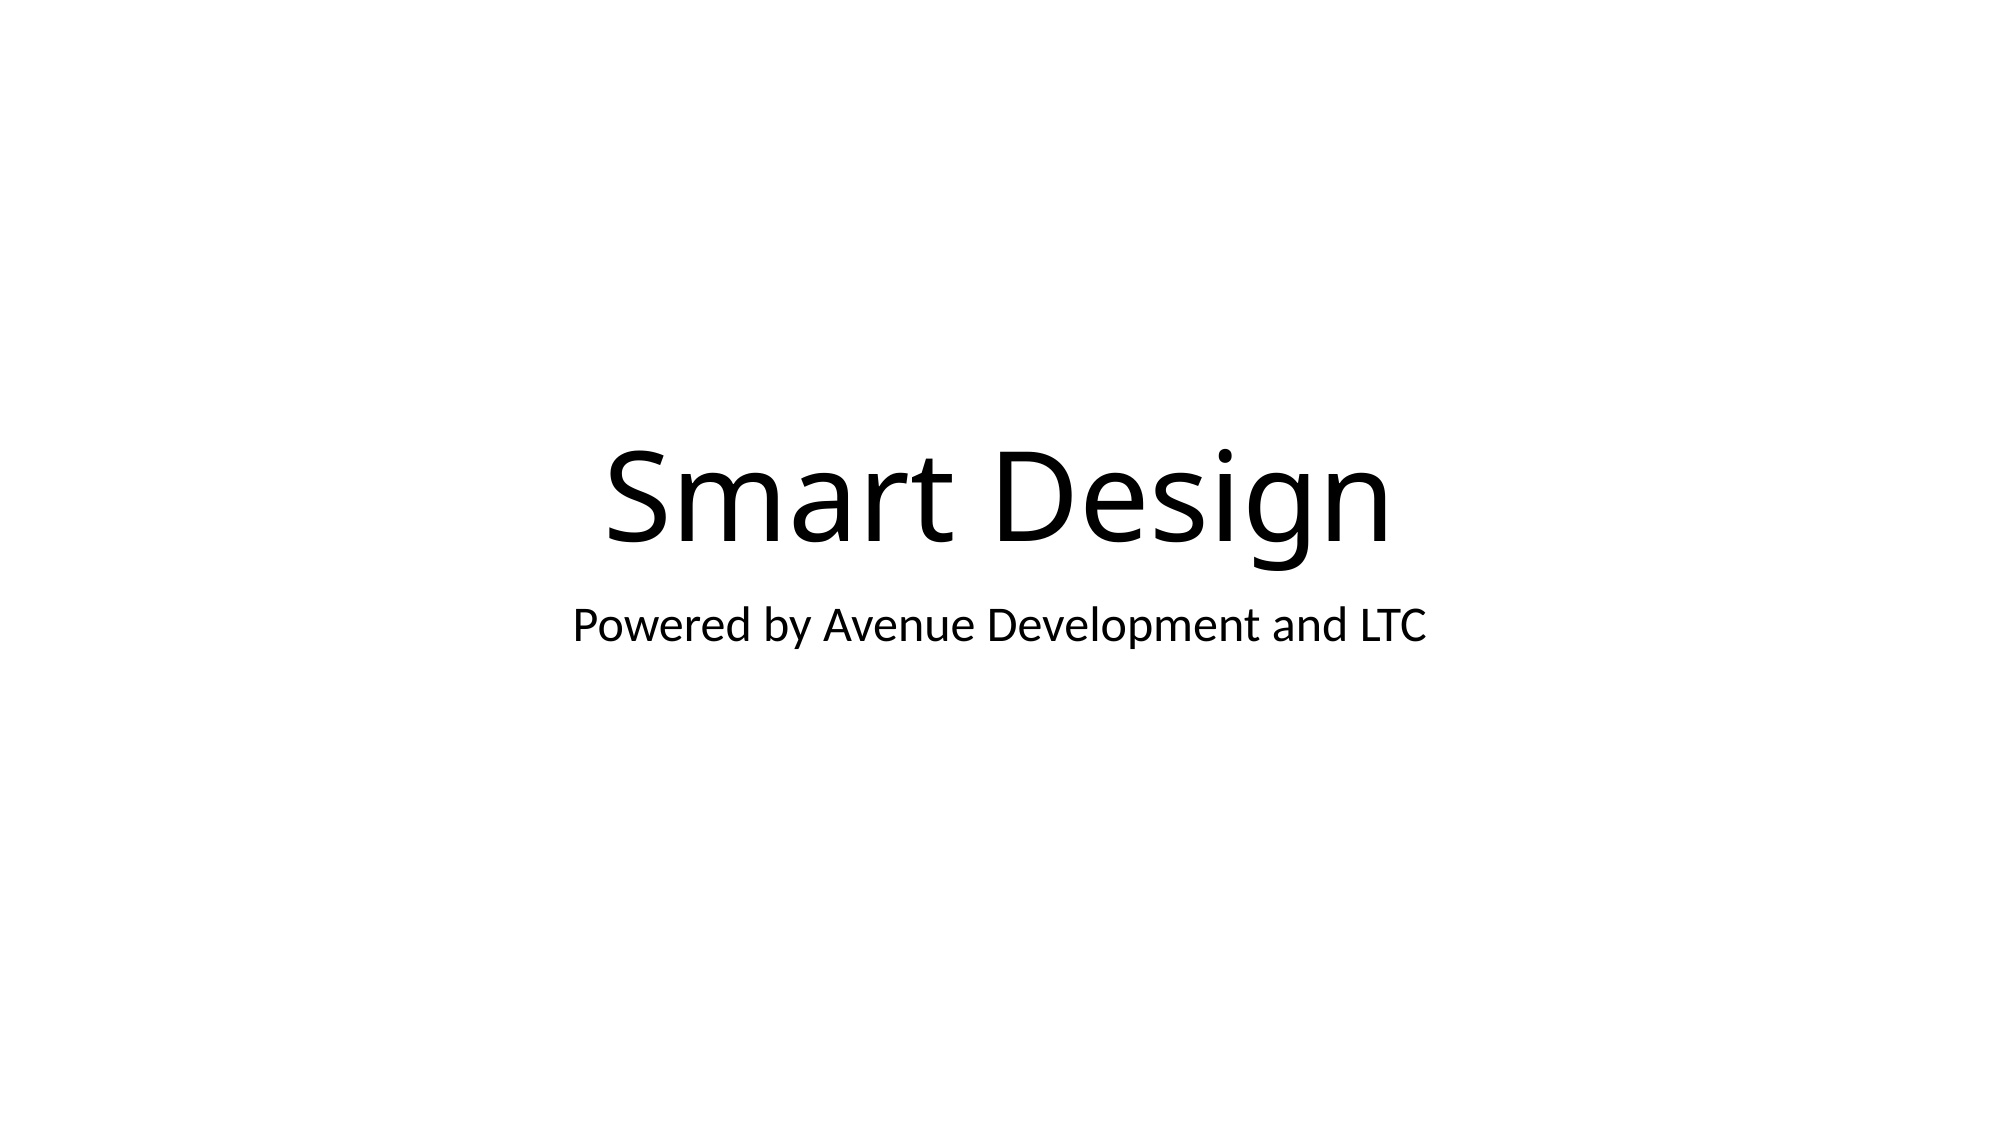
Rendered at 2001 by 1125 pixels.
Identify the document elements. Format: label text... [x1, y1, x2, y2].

subtitle Powered by Avenue Development and LTC [249, 590, 1750, 863]
title Smart Design [249, 184, 1750, 576]
